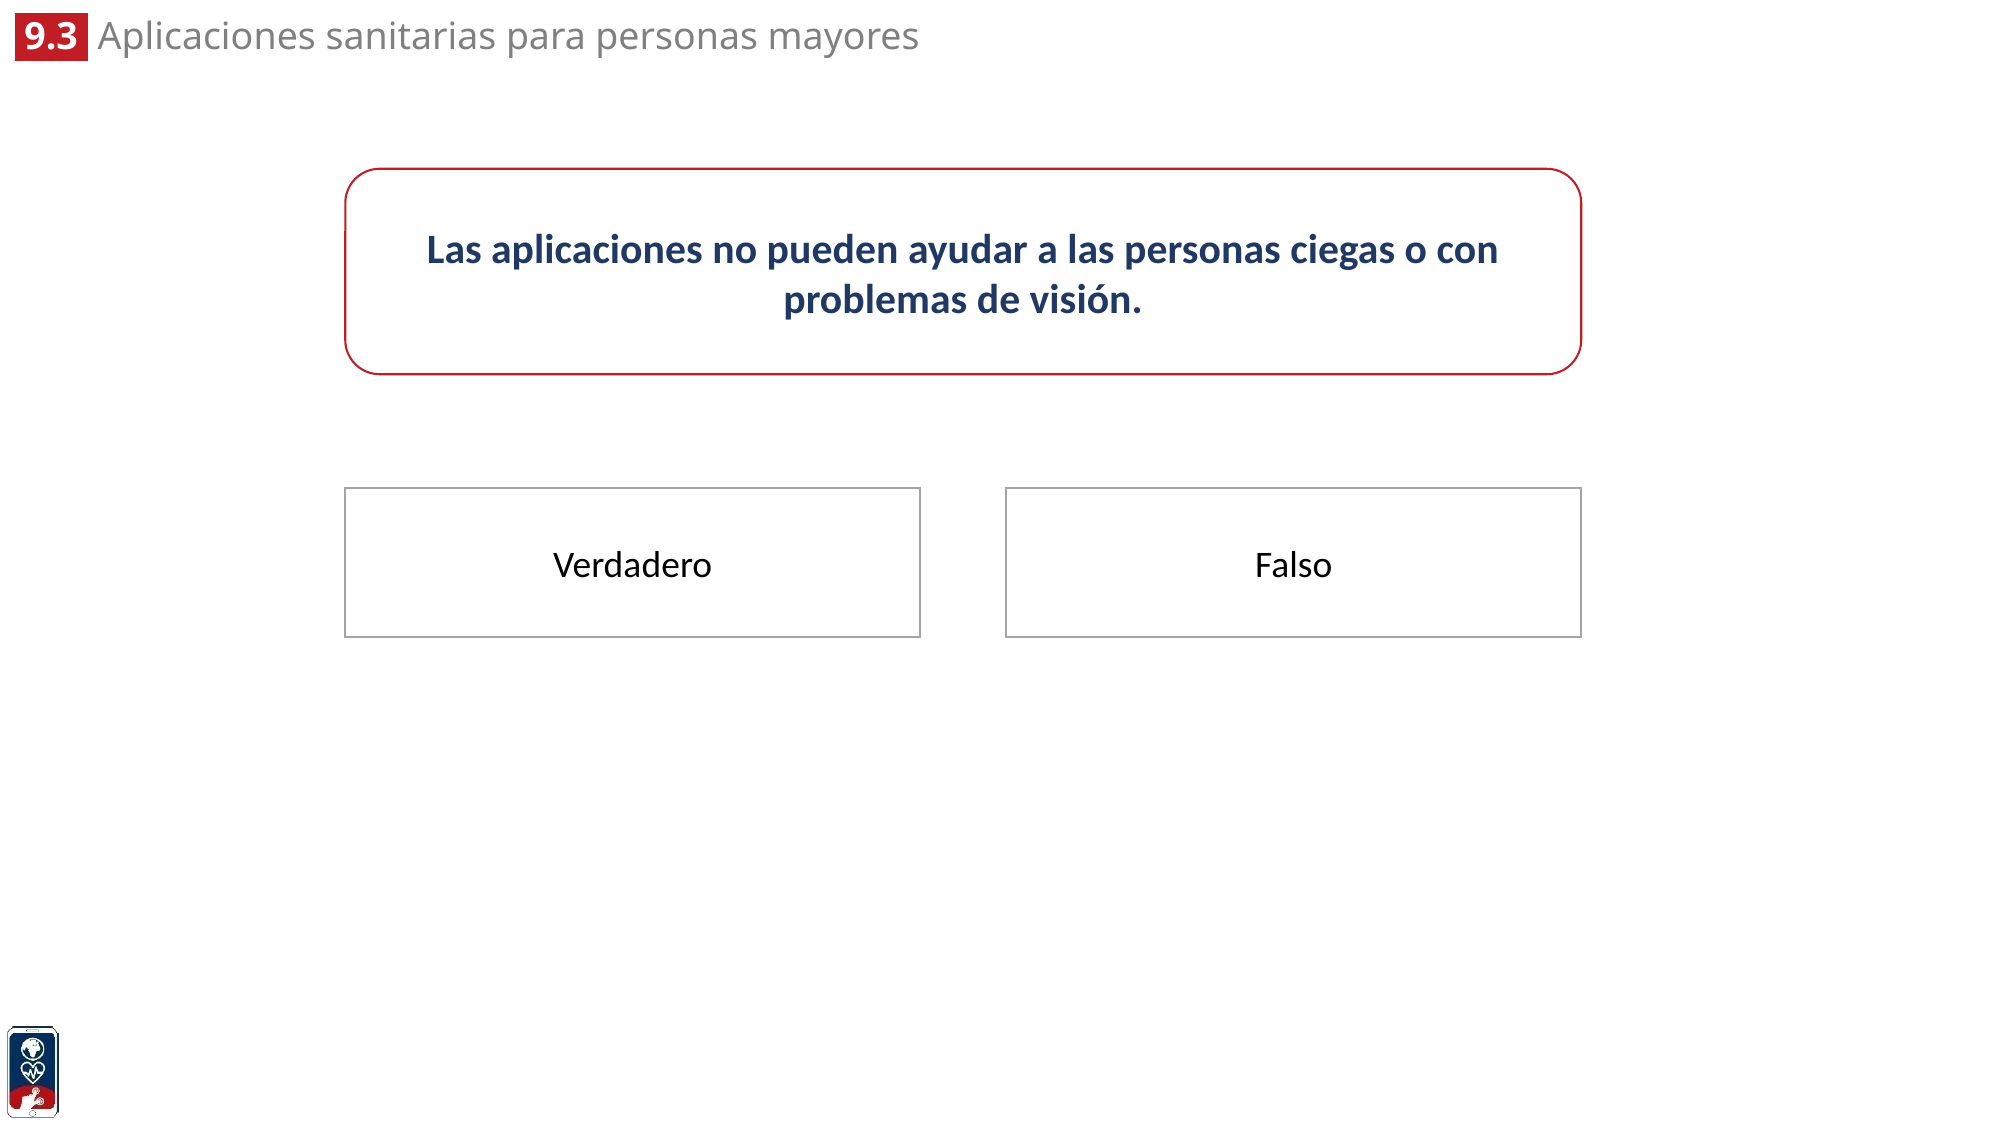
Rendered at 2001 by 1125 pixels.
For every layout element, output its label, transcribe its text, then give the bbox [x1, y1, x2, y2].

text_box Falso [1005, 487, 1582, 638]
text_box Verdadero [344, 487, 921, 638]
picture [7, 1026, 59, 1118]
text_box Las aplicaciones no pueden ayudar a las personas ciegas o con problemas de visión. [344, 167, 1583, 376]
